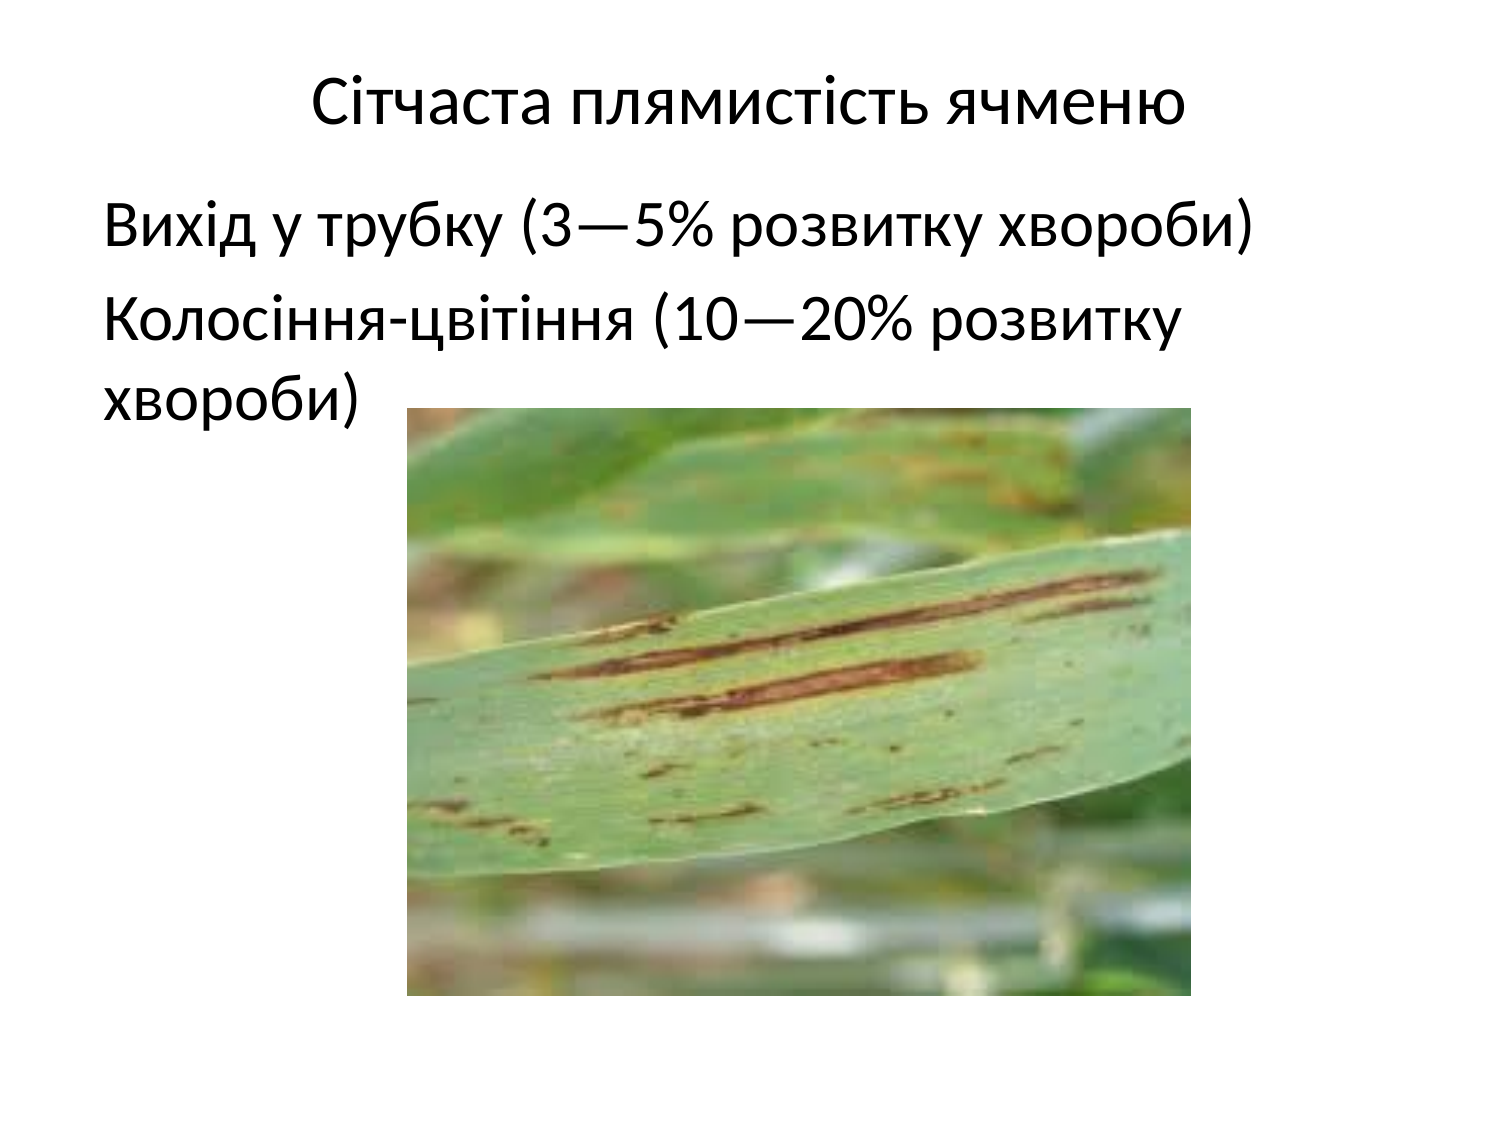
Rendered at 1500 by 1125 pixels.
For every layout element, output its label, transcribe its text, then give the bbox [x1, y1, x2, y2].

picture [407, 408, 1191, 996]
list Вихід у трубку (3—5% розвитку хвороби) Колосіння-цвітіння (10—20% розвитку хвороби) [88, 172, 1439, 916]
title Сітчаста плямистість ячменю [75, 45, 1425, 233]
